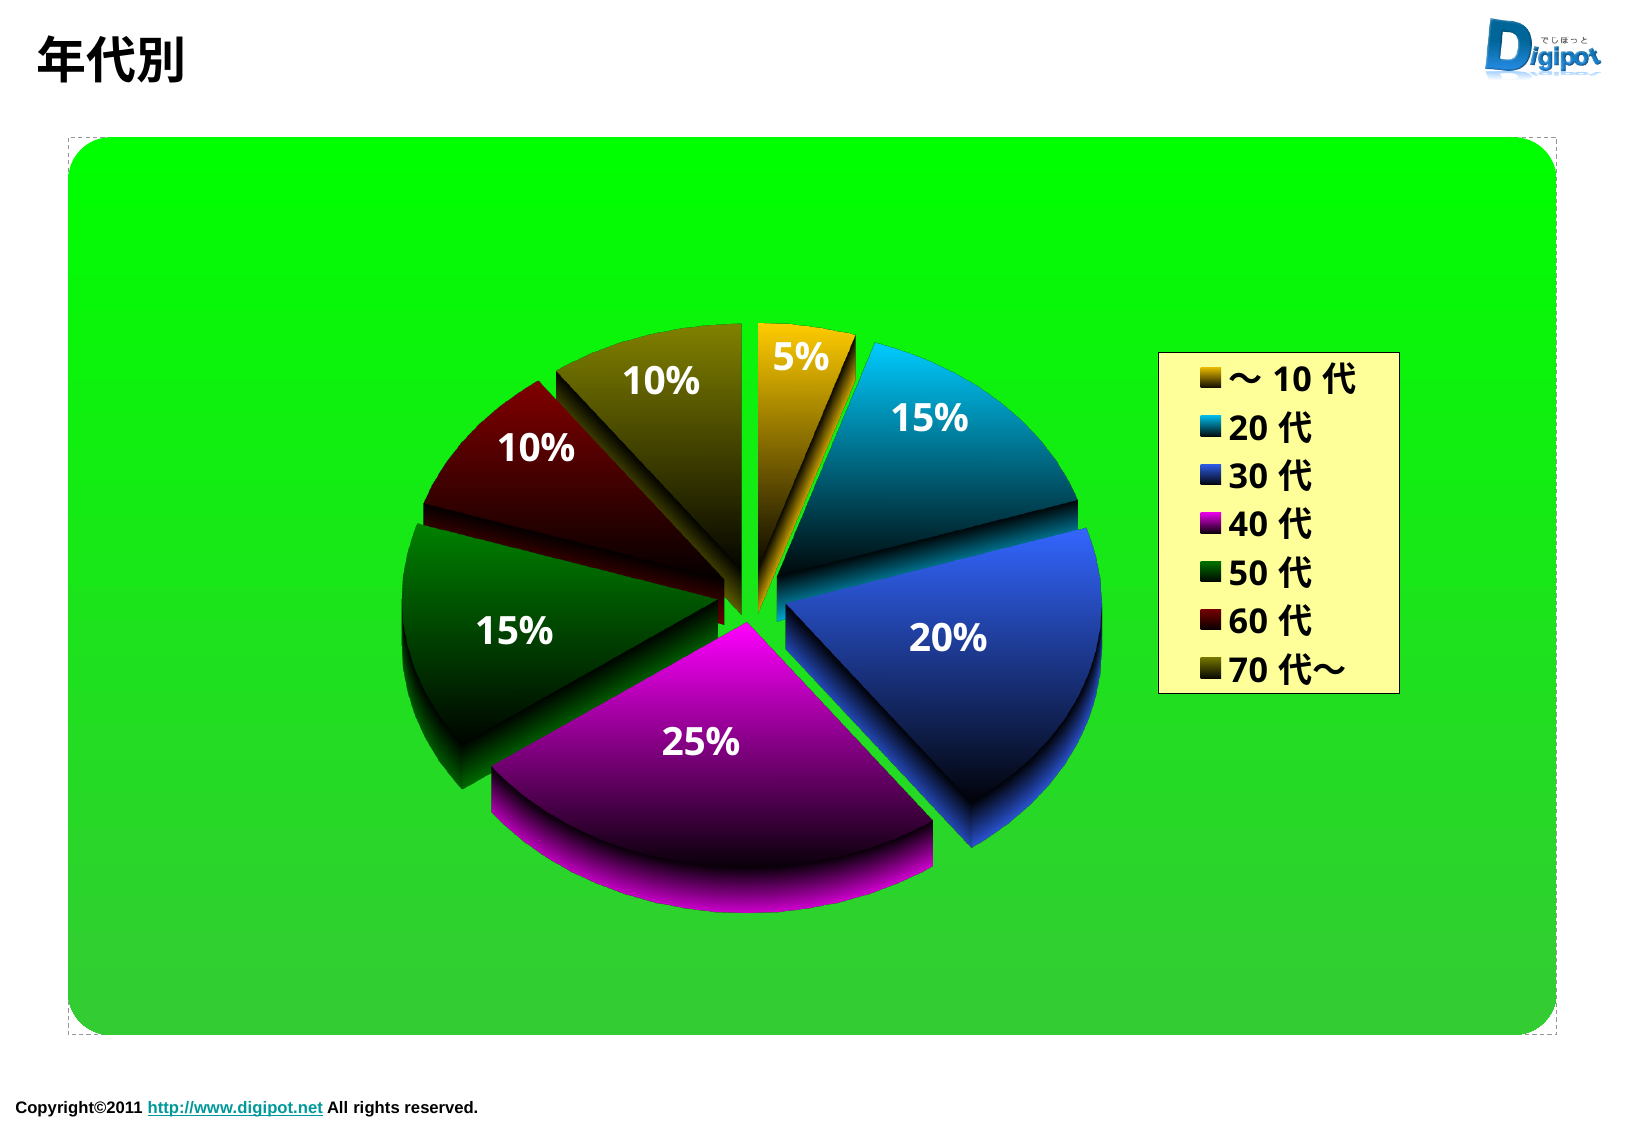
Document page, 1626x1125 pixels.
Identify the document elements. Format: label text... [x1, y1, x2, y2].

text_box [68, 137, 1557, 1035]
picture [1485, 18, 1602, 82]
title 年代別 [21, 19, 881, 98]
chart [230, 204, 1400, 1013]
